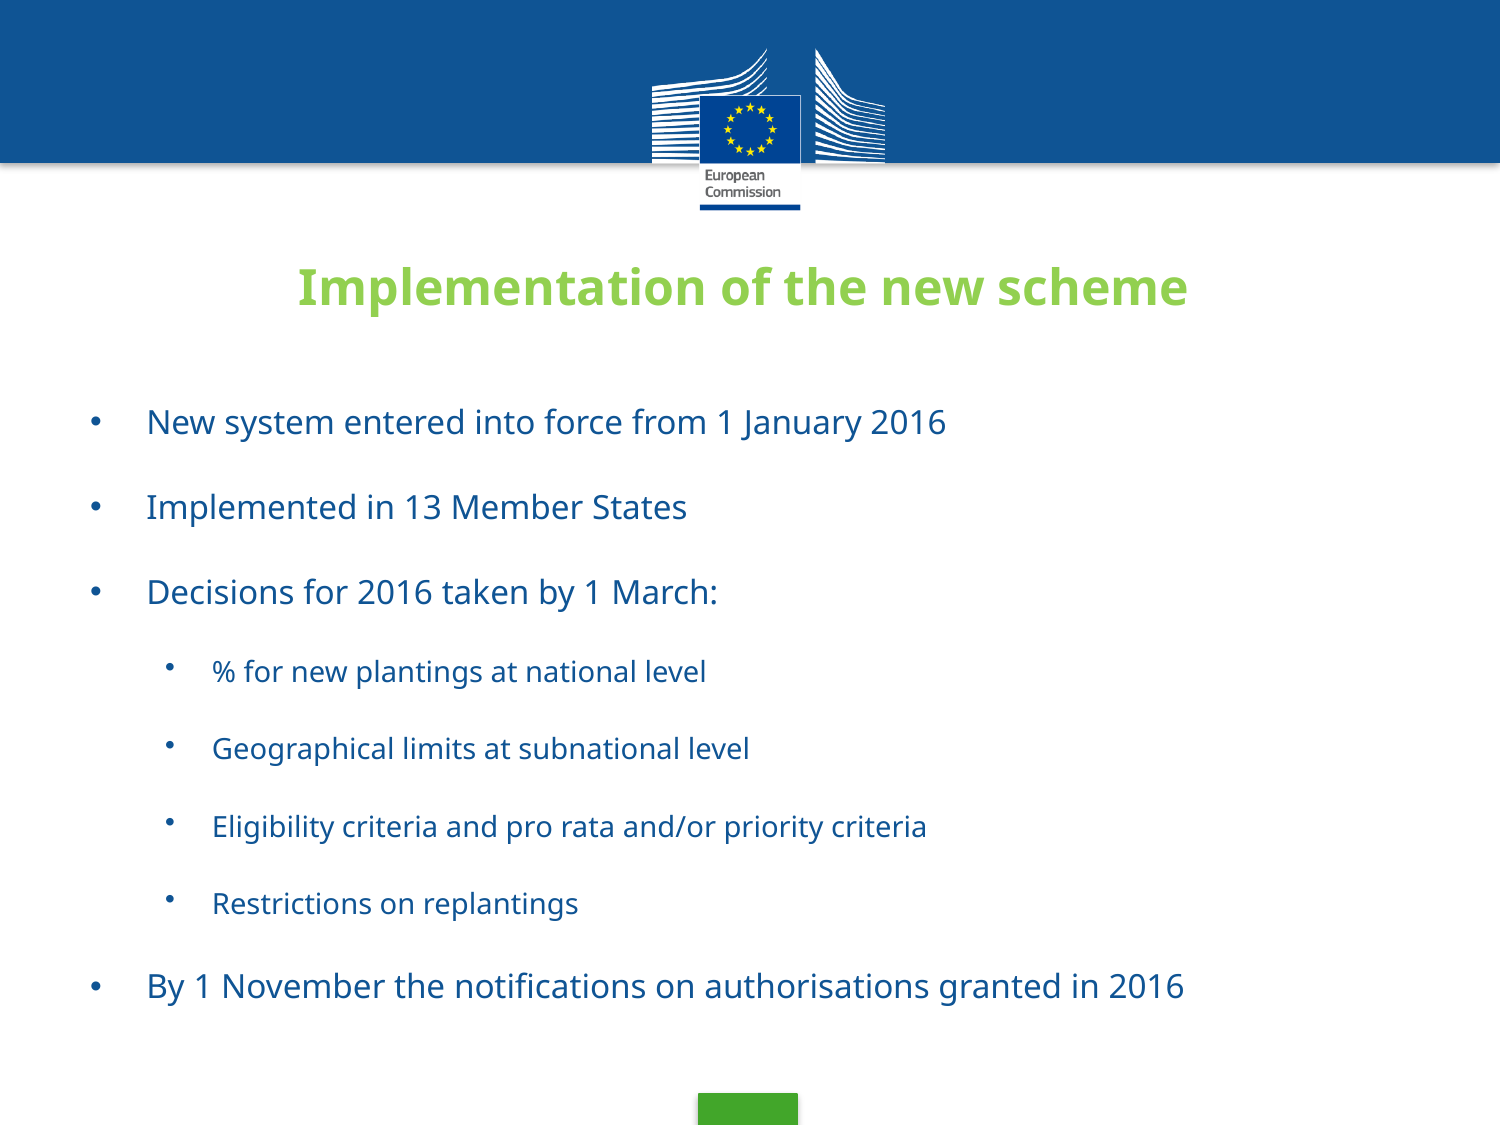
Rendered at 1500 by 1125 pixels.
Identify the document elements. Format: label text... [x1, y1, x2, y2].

title Implementation of the new scheme [29, 207, 1459, 362]
picture [652, 48, 885, 207]
list New system entered into force from 1 January 2016 Implemented in 13 Member States Decisions for 2016 taken by 1 March: % for new plantings at national level Geographical limits at subnational level Eligibility criteria and pro rata and/or priority criteria Restrictions on replantings By 1 November the notifications on authorisations granted in 2016 [74, 373, 1459, 1048]
